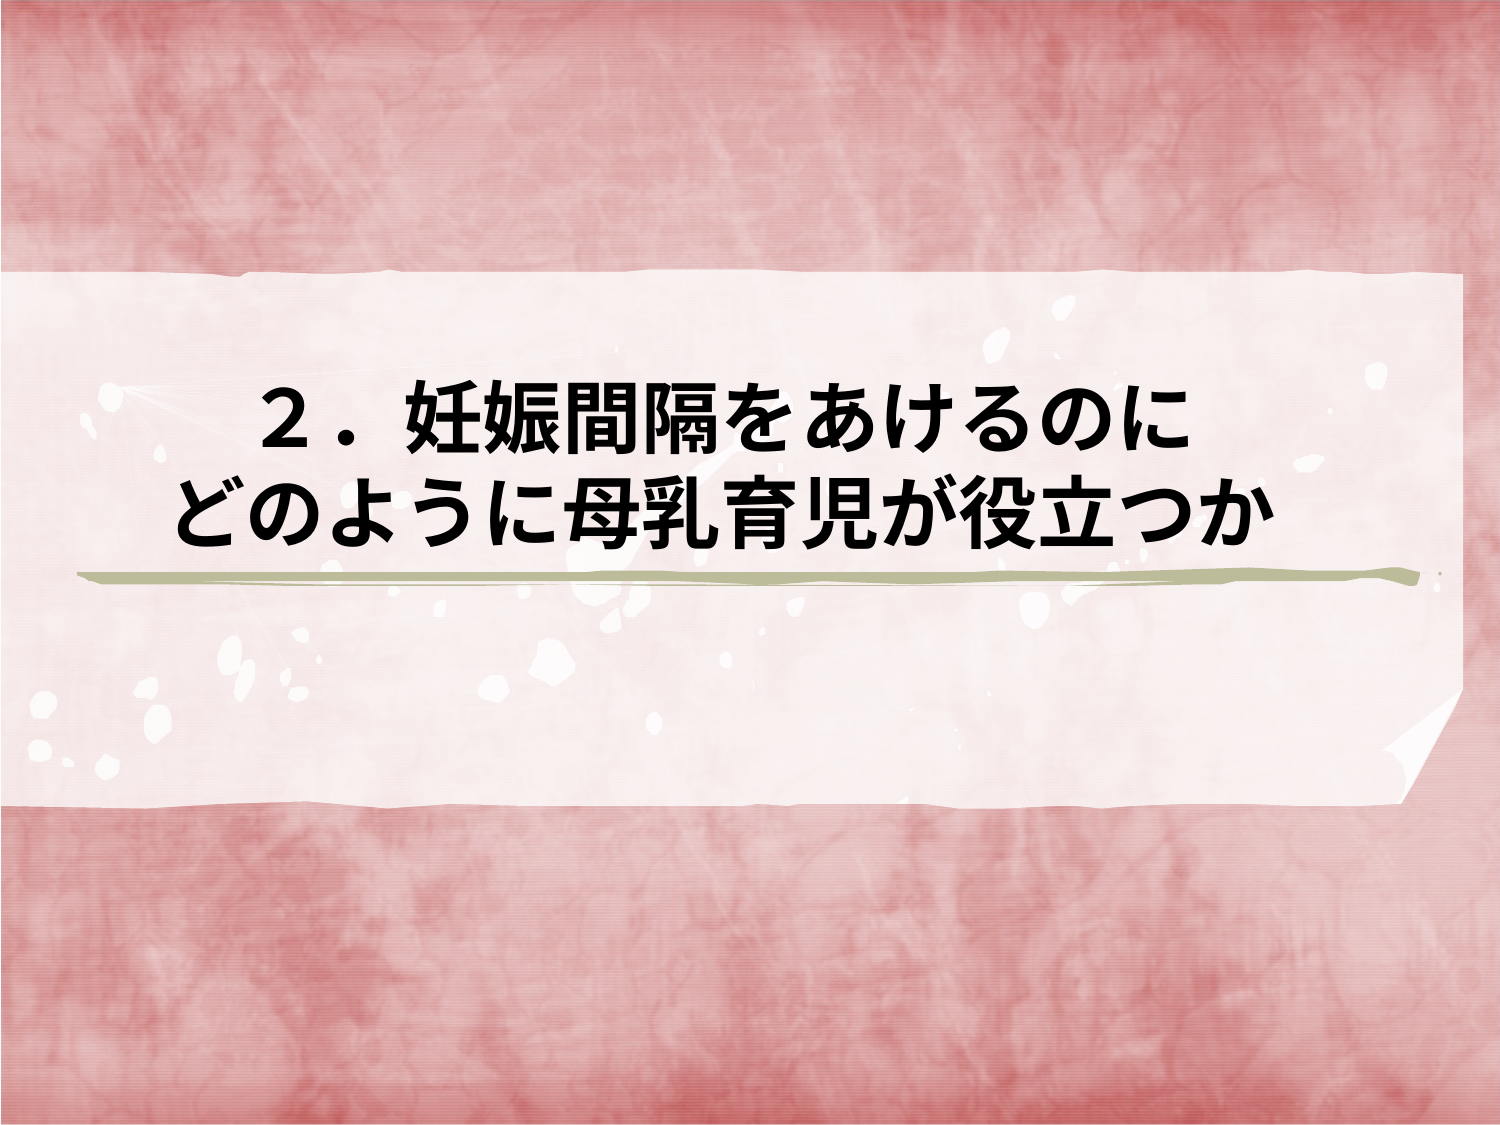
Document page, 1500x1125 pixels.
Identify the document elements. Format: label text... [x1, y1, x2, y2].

title ２．妊娠間隔をあけるのに どのように母乳育児が役立つか [0, 351, 1442, 575]
picture [0, 0, 1500, 1125]
